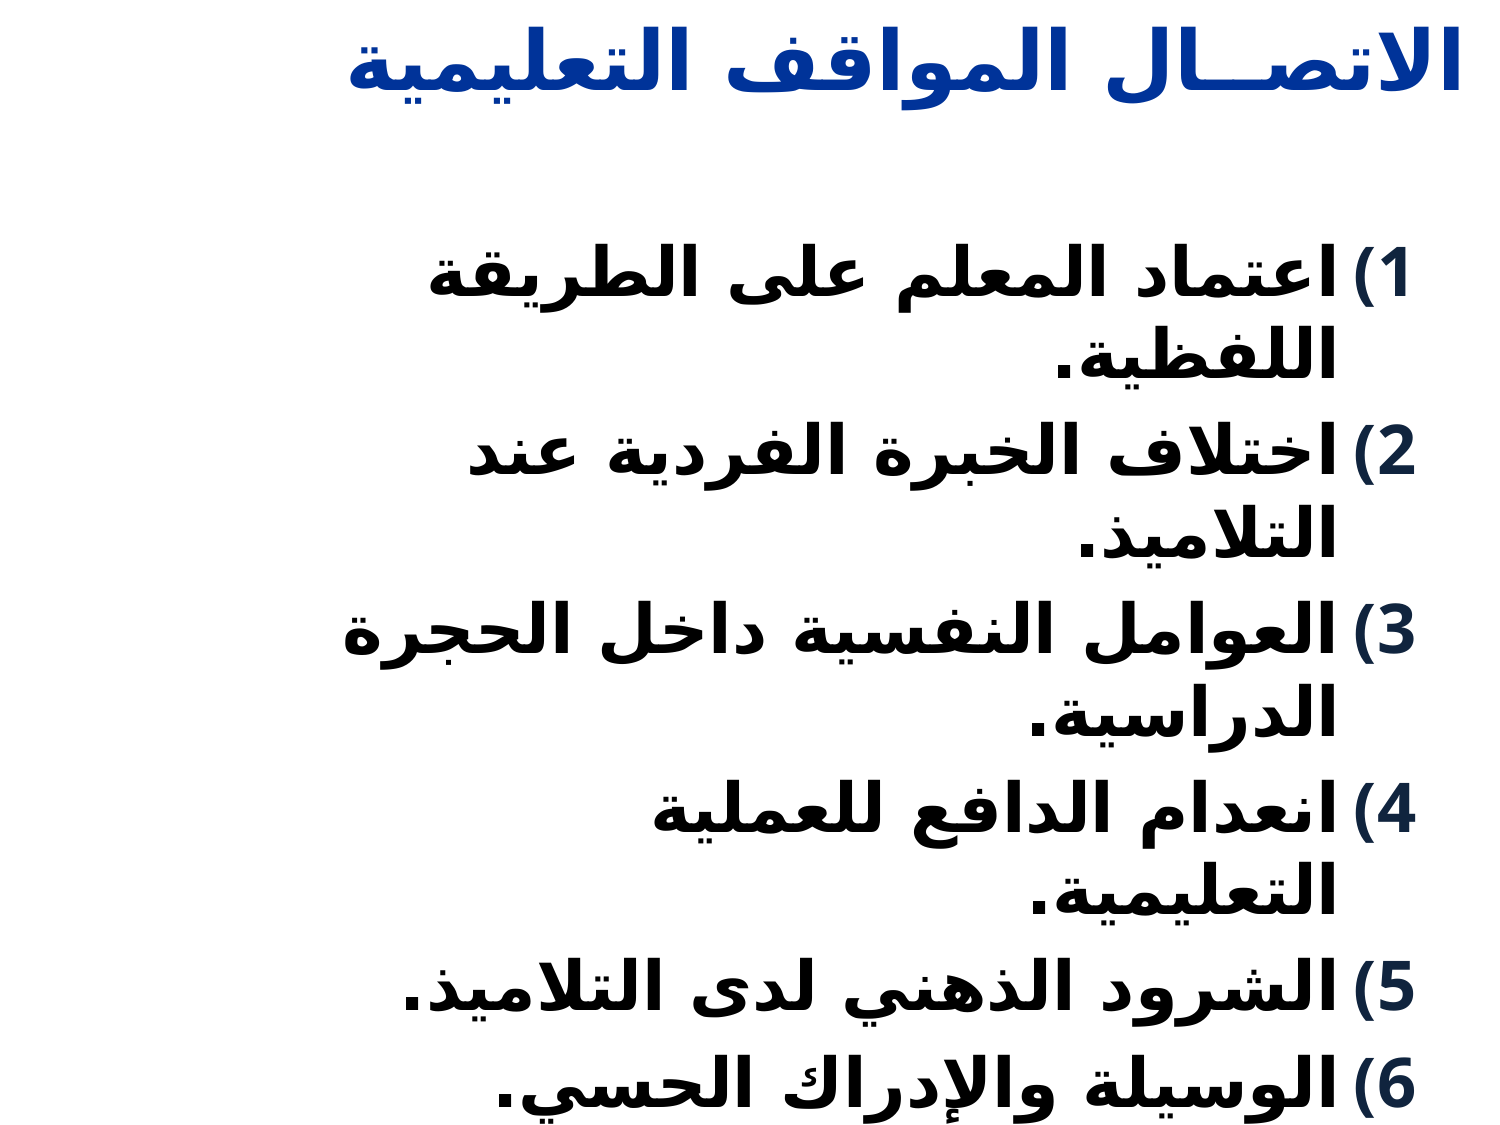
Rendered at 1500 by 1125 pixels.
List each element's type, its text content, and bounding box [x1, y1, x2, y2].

text_box معوقــات الاتصــال المواقف التعليمية [330, 0, 1500, 115]
list اعتماد المعلم على الطريقة اللفظية. اختلاف الخبرة الفردية عند التلاميذ. العوامل النفسية داخل الحجرة الدراسية. انعدام الدافع للعملية التعليمية. الشرود الذهني لدى التلاميذ. الوسيلة والإدراك الحسي. [308, 220, 1459, 847]
